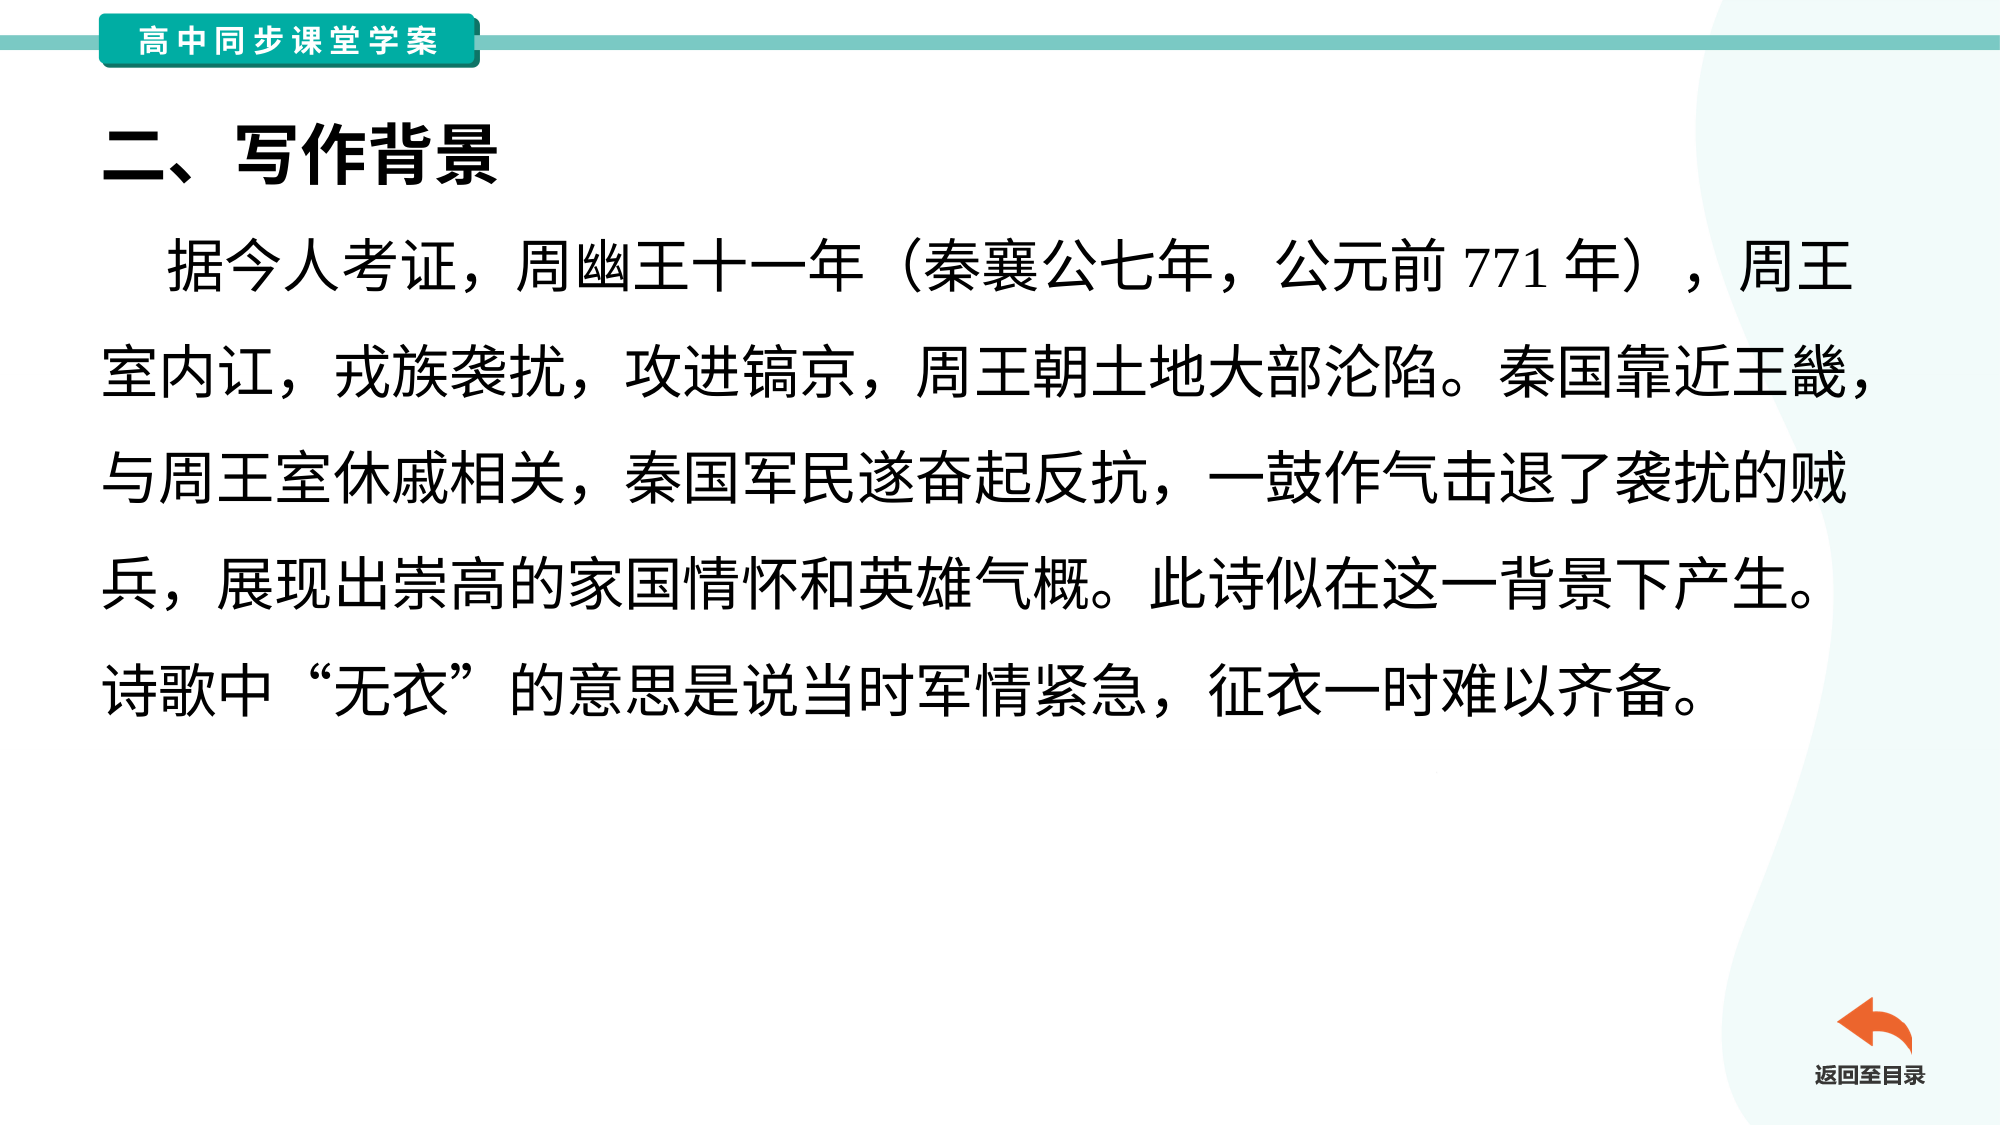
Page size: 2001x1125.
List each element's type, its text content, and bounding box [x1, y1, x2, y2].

picture [0, 0, 2000, 1125]
text_box 据今人考证，周幽王十一年（秦襄公七年，公元前771年），周王 室内讧，戎族袭扰，攻进镐京，周王朝土地大部沦陷。秦国靠近王畿， 与周王室休戚相关，秦国军民遂奋起反抗，一鼓作气击退了袭扰的贼 兵，展现出崇高的家国情怀和英雄气概。此诗似在这一背景下产生。 诗歌中“无衣”的意思是说当时军情紧急，征衣一时难以齐备。 [100, 192, 1899, 724]
text_box 二、写作背景 [100, 76, 1899, 192]
